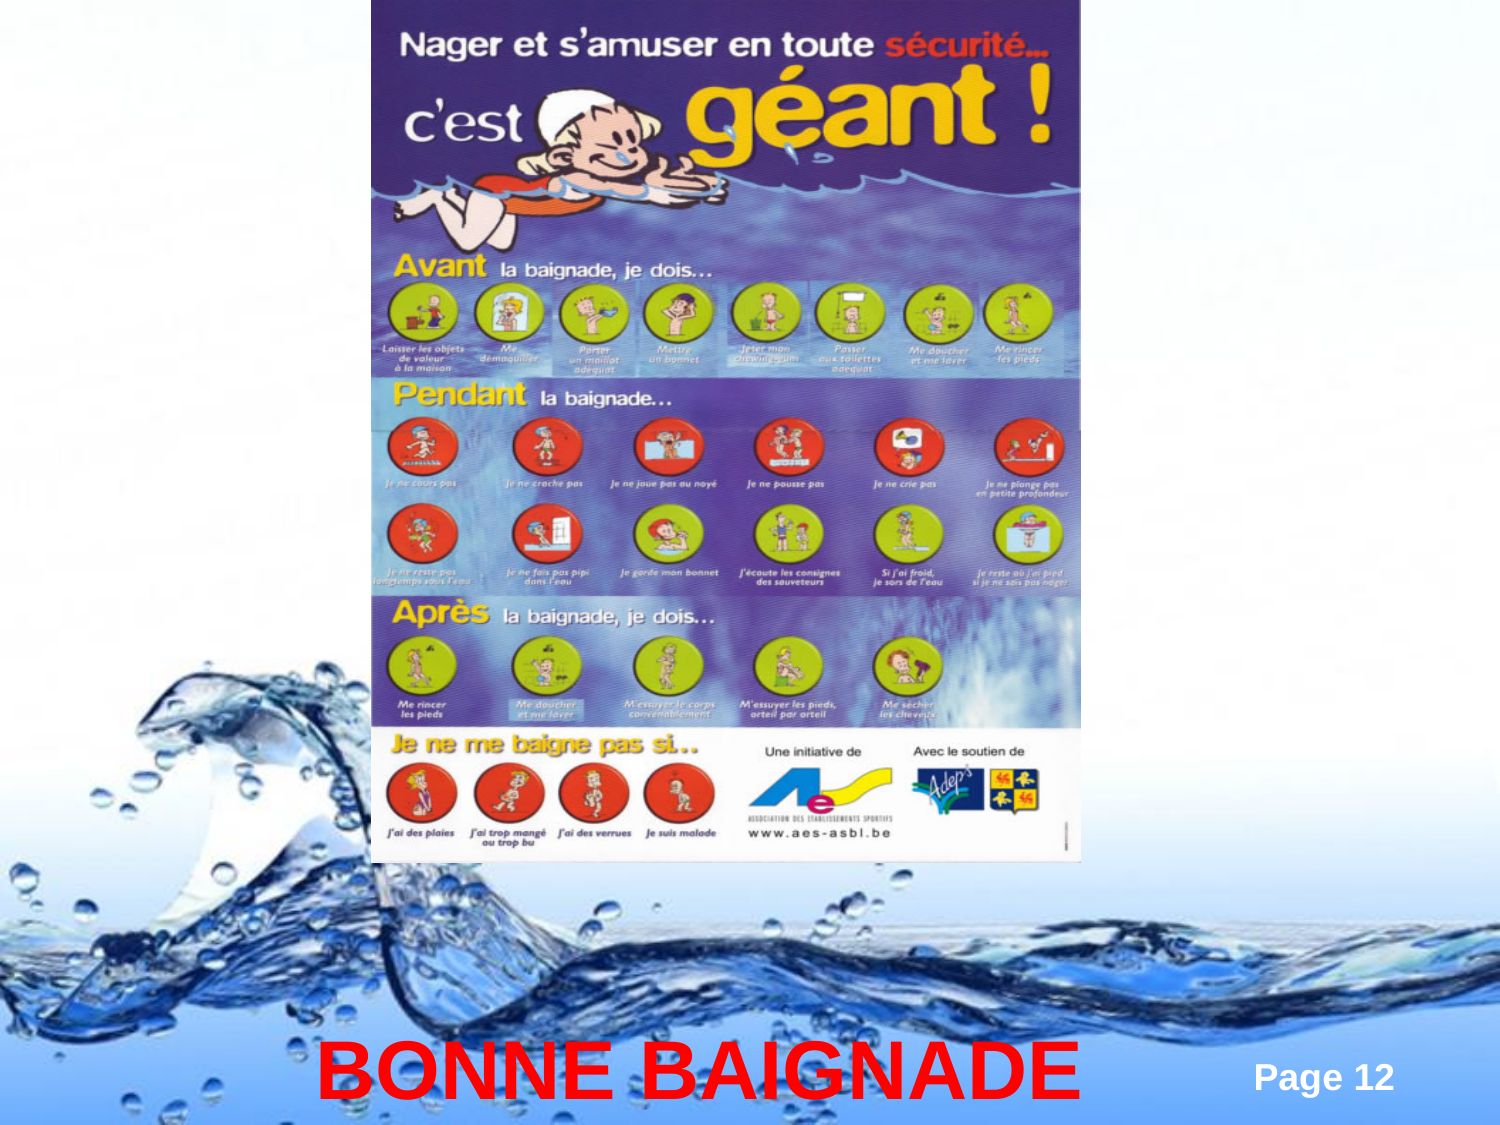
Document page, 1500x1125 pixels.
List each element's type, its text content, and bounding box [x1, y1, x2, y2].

picture [0, 0, 1500, 1125]
text_box BONNE BAIGNADE [301, 1008, 1500, 1124]
